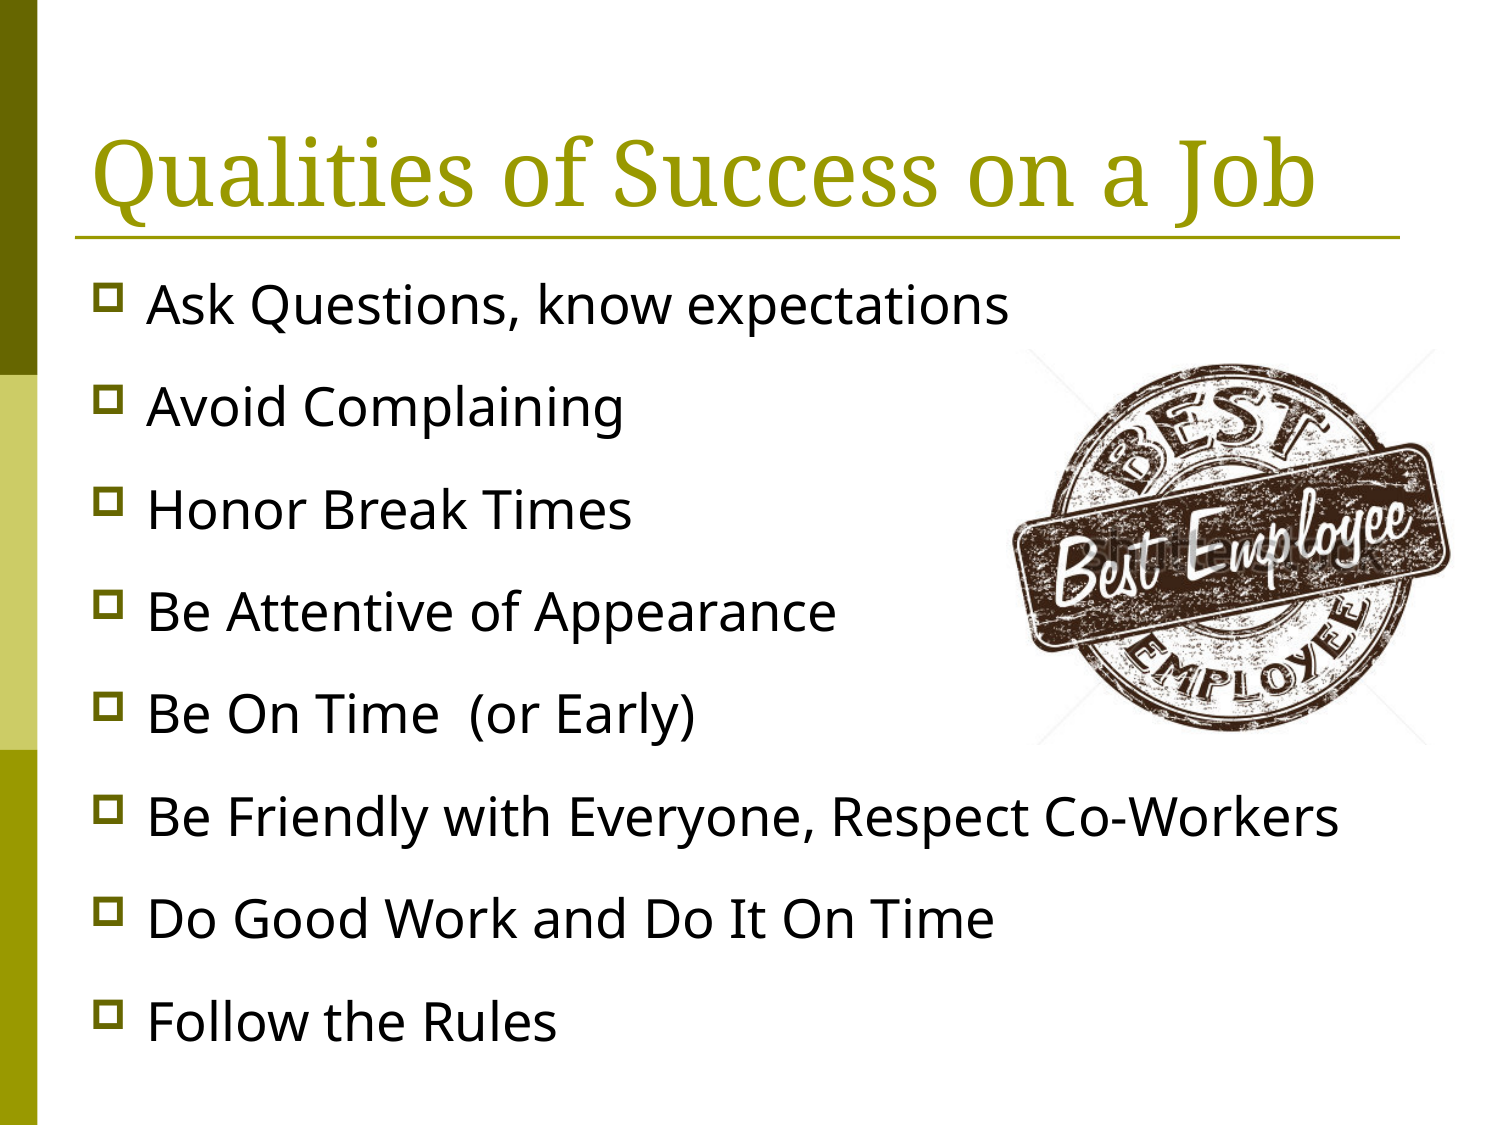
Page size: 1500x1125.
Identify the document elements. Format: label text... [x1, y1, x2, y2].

picture [1004, 349, 1458, 746]
list Ask Questions, know expectations Avoid Complaining Honor Break Times Be Attentive of Appearance Be On Time (or Early) Be Friendly with Everyone, Respect Co-Workers Do Good Work and Do It On Time Follow the Rules [74, 262, 1476, 1006]
title Qualities of Success on a Job [74, 45, 1426, 233]
